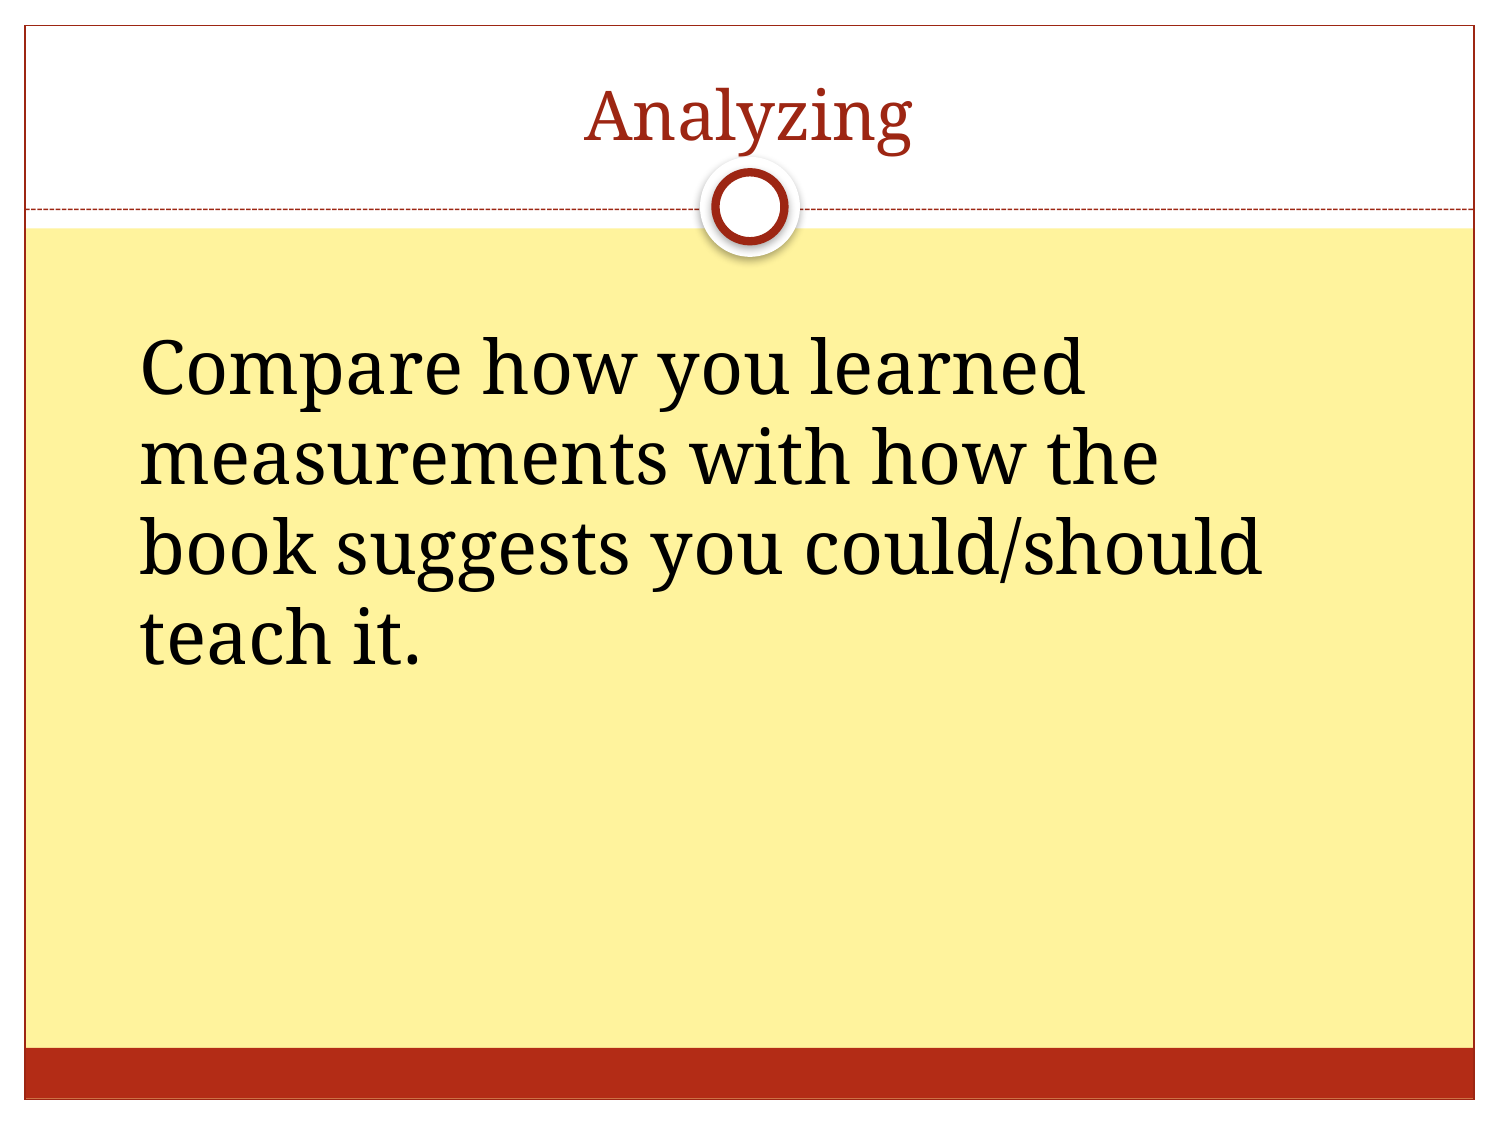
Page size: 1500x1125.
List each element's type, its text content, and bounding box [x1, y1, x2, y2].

text_box Compare how you learned measurements with how the book suggests you could/should teach it. [125, 312, 1350, 688]
title Analyzing [49, 37, 1450, 162]
